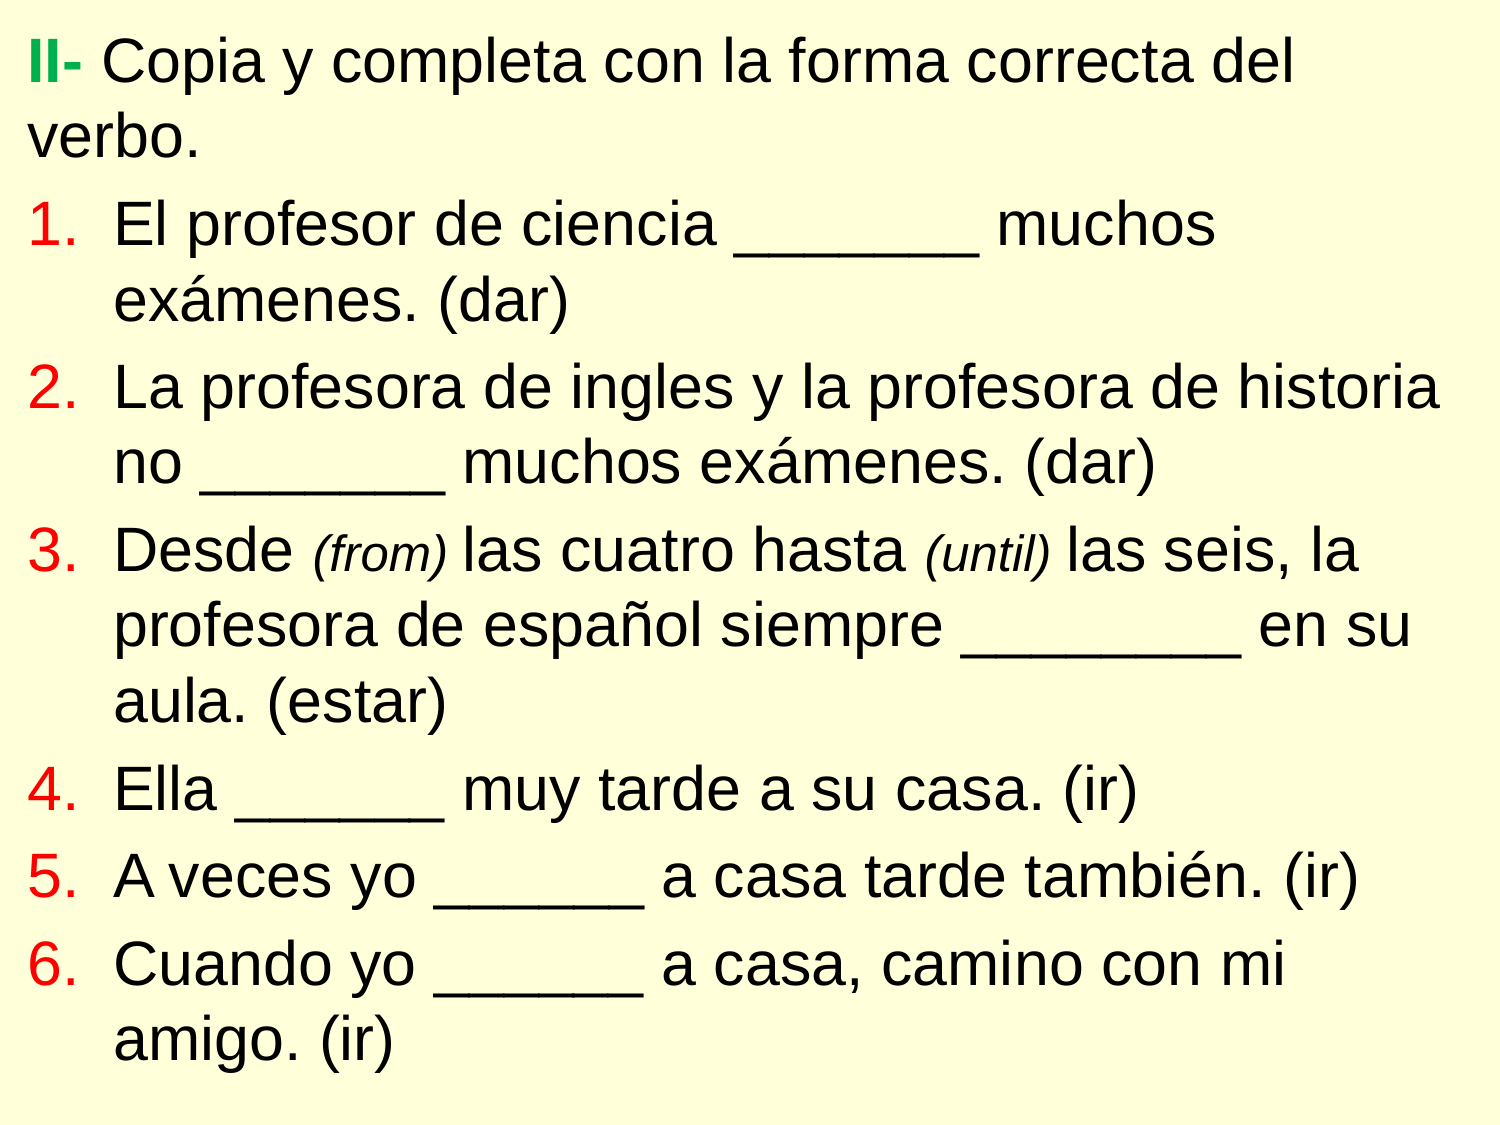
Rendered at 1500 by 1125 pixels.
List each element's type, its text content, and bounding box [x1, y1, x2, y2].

list II- Copia y completa con la forma correcta del verbo. El profesor de ciencia _______ muchos exámenes. (dar) La profesora de ingles y la profesora de historia no _______ muchos exámenes. (dar) Desde (from) las cuatro hasta (until) las seis, la profesora de español siempre ________ en su aula. (estar) Ella ______ muy tarde a su casa. (ir) A veces yo ______ a casa tarde también. (ir) Cuando yo ______ a casa, camino con mi amigo. (ir) [12, 12, 1463, 1100]
